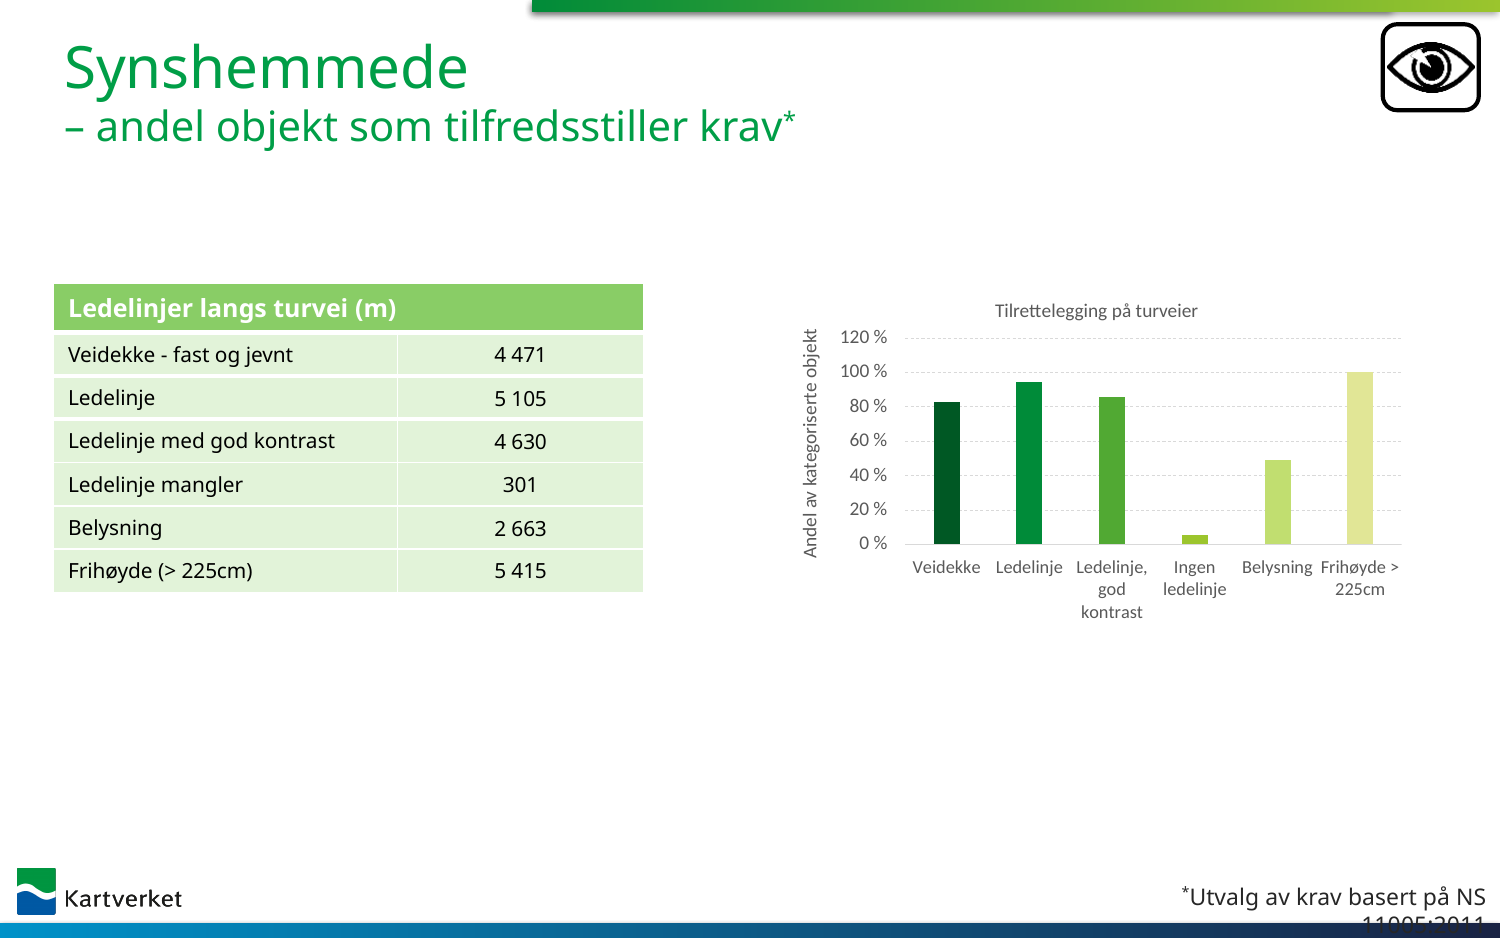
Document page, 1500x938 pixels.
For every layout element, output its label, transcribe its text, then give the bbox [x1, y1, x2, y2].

table_cell Ledelinje mangler [54, 463, 397, 505]
table_cell 5 105 [398, 378, 643, 417]
text_box *Utvalg av krav basert på NS 11005:2011 [1068, 873, 1500, 938]
table_cell Veidekke - fast og jevnt [54, 335, 397, 374]
table_cell Belysning [54, 507, 397, 548]
picture [791, 291, 1402, 630]
table_cell 2 663 [398, 507, 643, 548]
table_cell Frihøyde (> 225cm) [54, 550, 397, 592]
table_cell 4 630 [398, 421, 643, 462]
table_cell 4 471 [398, 335, 643, 374]
text_box Synshemmede – andel objekt som tilfredsstiller krav* [49, 24, 1431, 158]
table_cell 5 415 [398, 550, 643, 592]
table_cell 301 [398, 463, 643, 505]
table_cell Ledelinje med god kontrast [54, 421, 397, 462]
table_header Ledelinjer langs turvei (m) [54, 284, 643, 330]
table_cell Ledelinje [54, 378, 397, 417]
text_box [1382, 24, 1480, 111]
